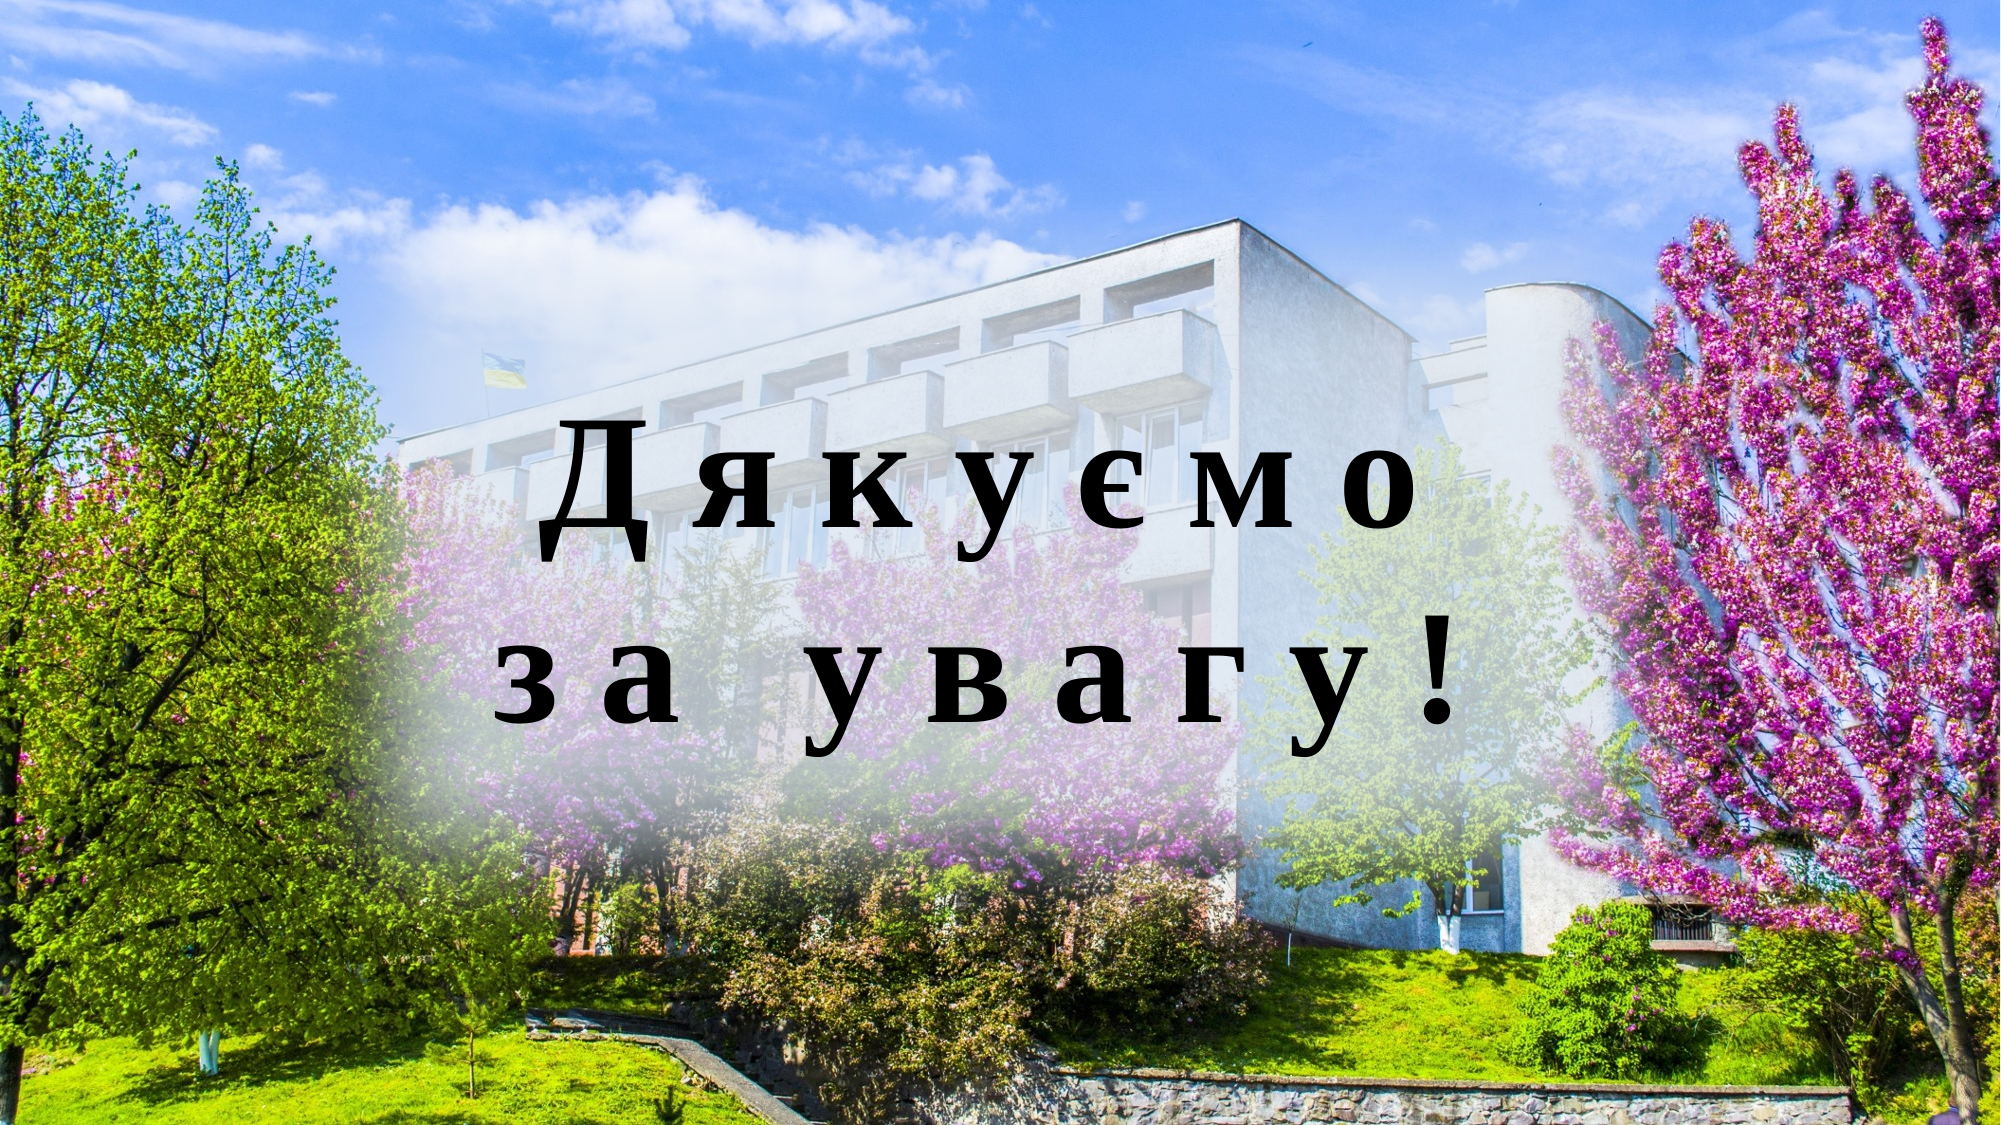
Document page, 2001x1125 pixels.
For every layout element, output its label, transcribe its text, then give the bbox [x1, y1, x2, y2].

picture [0, 0, 2001, 1125]
text_box Д я к у є м о з а у в а г у ! [459, 345, 1542, 776]
